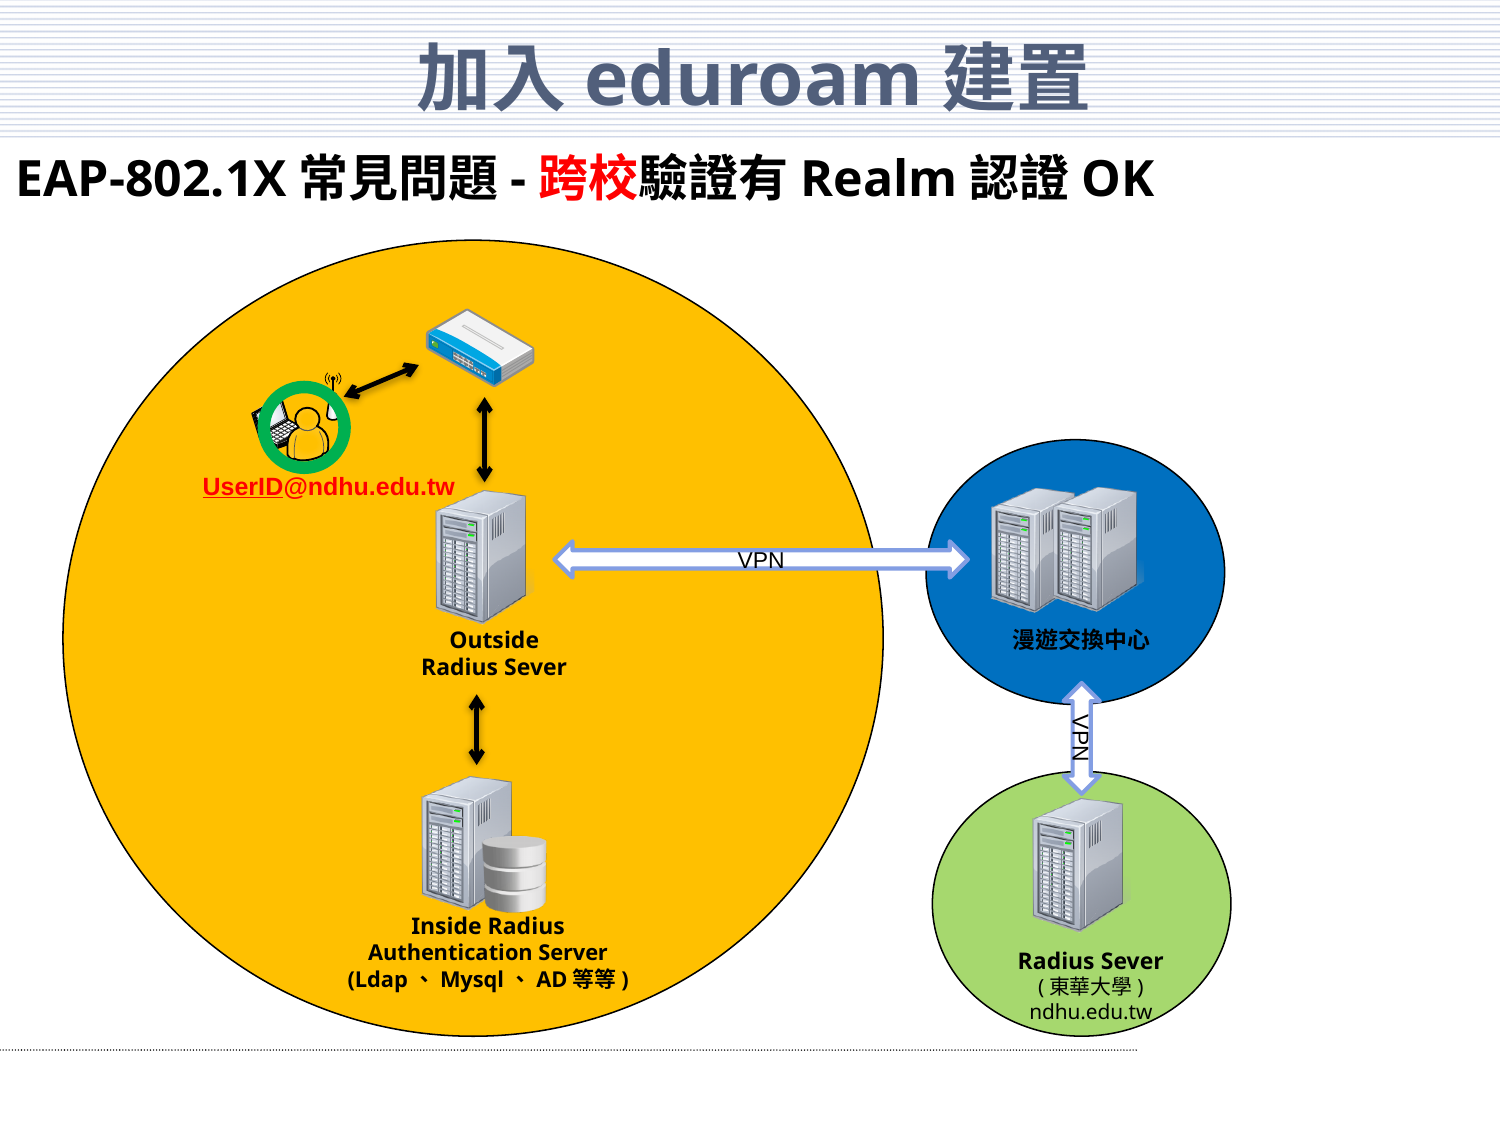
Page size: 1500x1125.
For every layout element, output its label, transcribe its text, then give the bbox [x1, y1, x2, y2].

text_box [250, 396, 331, 463]
text_box [280, 386, 318, 395]
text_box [345, 771, 631, 1001]
text_box EAP-802.1X常見問題-跨校驗證有Realm認證OK [0, 139, 1231, 215]
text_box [1004, 793, 1178, 1036]
text_box [334, 427, 345, 455]
text_box [1088, 771, 1162, 792]
picture [425, 308, 535, 388]
title 加入eduroam建置 [74, 37, 1433, 114]
text_box VPN [585, 539, 969, 580]
text_box [62, 240, 873, 1037]
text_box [343, 364, 420, 397]
text_box UserID@ndhu.edu.tw [171, 463, 480, 508]
text_box [926, 439, 1225, 705]
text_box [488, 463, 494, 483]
text_box VPN [1061, 680, 1102, 792]
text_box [974, 482, 1167, 661]
text_box [481, 571, 884, 1005]
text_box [407, 485, 581, 689]
text_box [1182, 805, 1231, 1002]
picture [323, 371, 343, 423]
text_box [932, 771, 1075, 1014]
